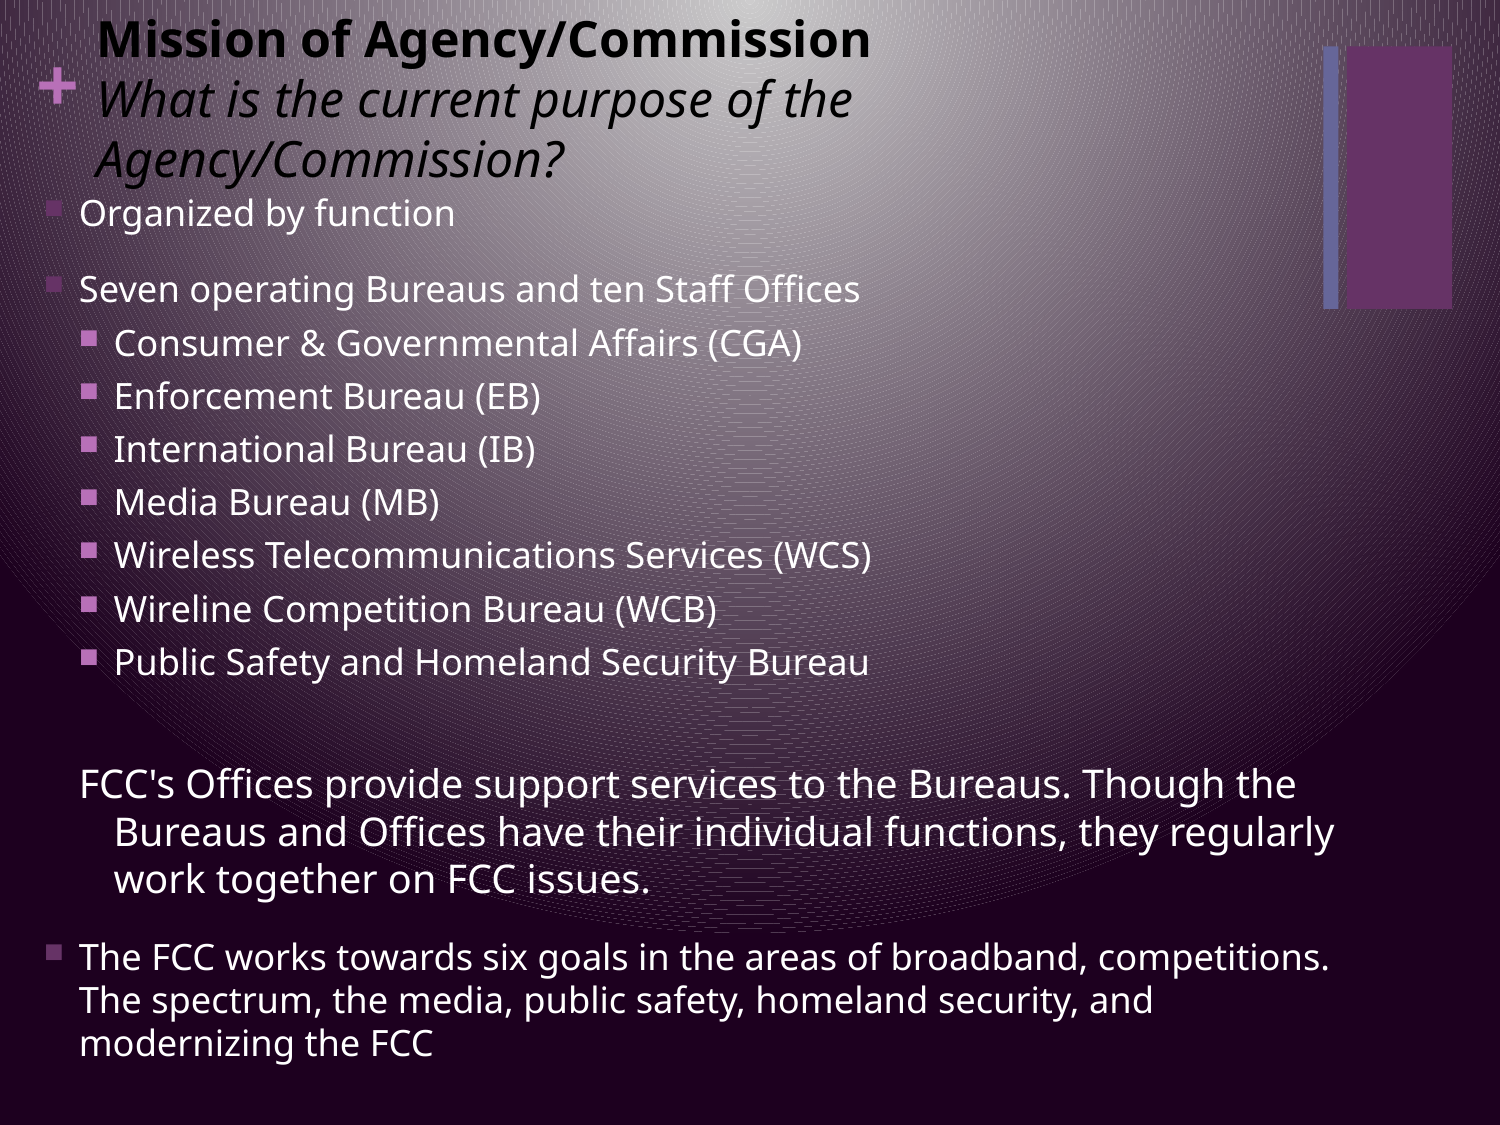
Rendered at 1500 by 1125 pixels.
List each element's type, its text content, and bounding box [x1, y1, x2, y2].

list Organized by function Seven operating Bureaus and ten Staff Offices Consumer & Governmental Affairs (CGA) Enforcement Bureau (EB) International Bureau (IB) Media Bureau (MB) Wireless Telecommunications Services (WCS) Wireline Competition Bureau (WCB) Public Safety and Homeland Security Bureau FCC's Offices provide support services to the Bureaus. Though the Bureaus and Offices have their individual functions, they regularly work together on FCC issues. The FCC works towards six goals in the areas of broadband, competitions. The spectrum, the media, public safety, homeland security, and modernizing the FCC [28, 183, 1392, 1080]
title Mission of Agency/Commission What is the current purpose of the Agency/Commission? [81, 0, 1322, 183]
